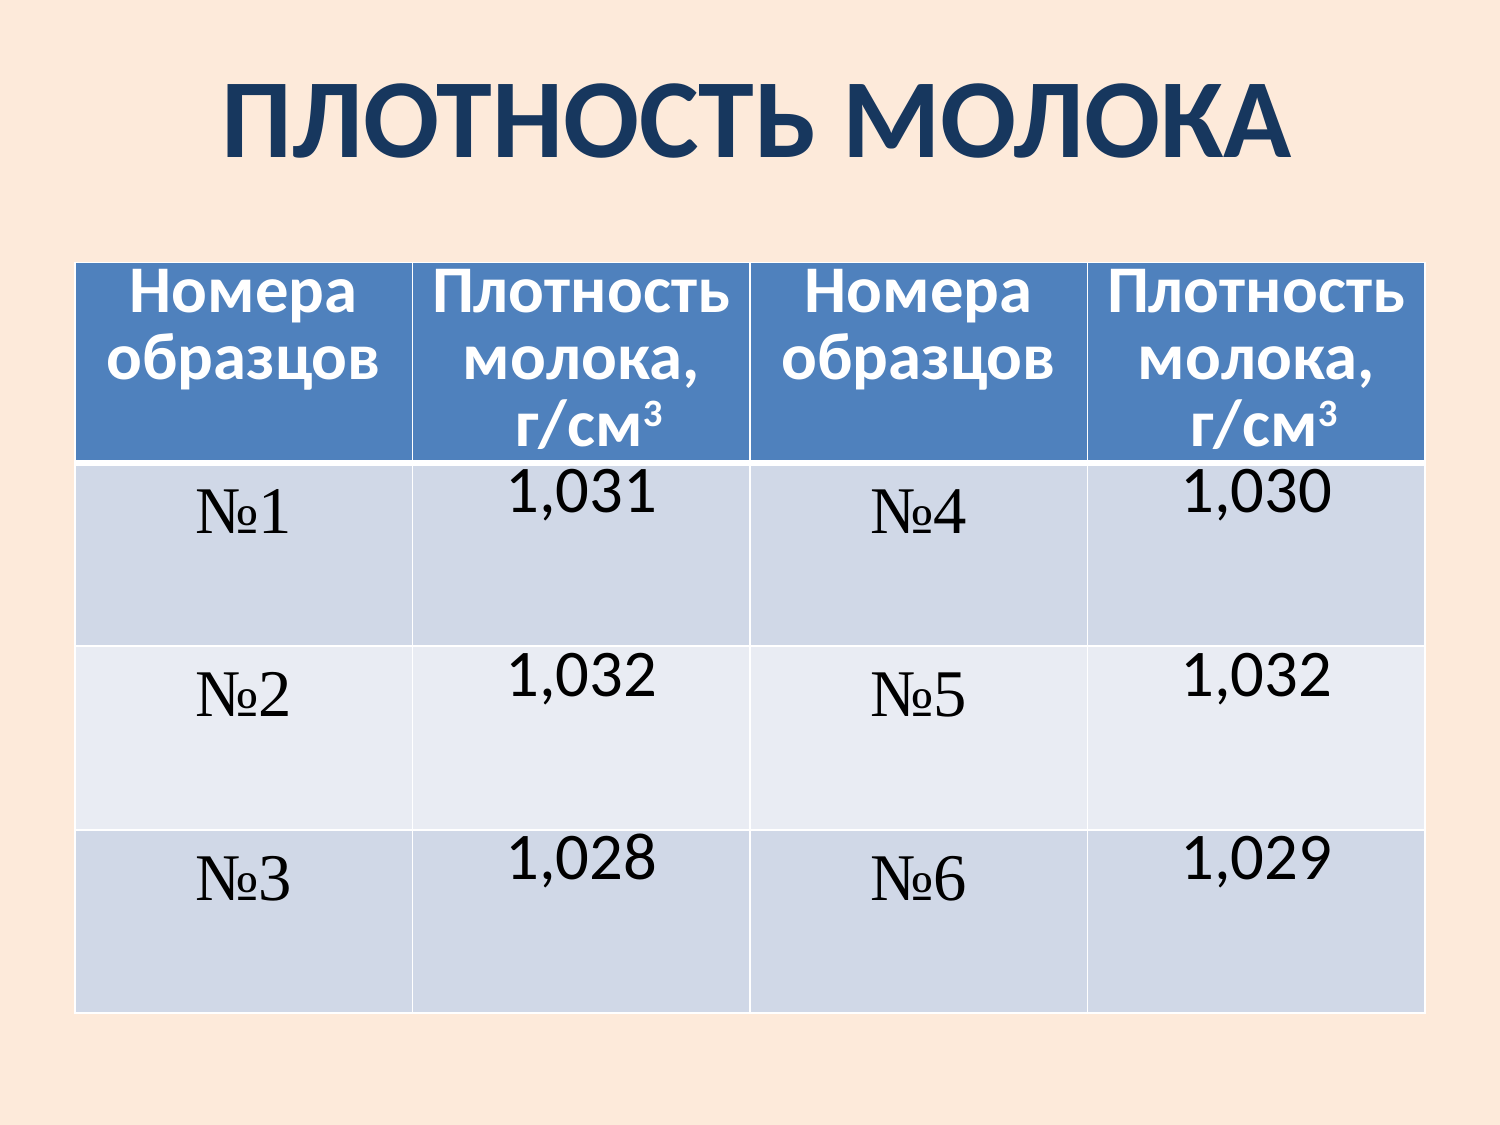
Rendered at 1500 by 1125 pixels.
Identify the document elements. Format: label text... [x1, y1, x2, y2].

table_cell 1,029 [1088, 831, 1424, 1012]
table_header Номера образцов [76, 263, 412, 460]
table_cell 1,028 [413, 831, 749, 1012]
table_cell 1,030 [1088, 466, 1424, 645]
table_cell №2 [76, 647, 412, 829]
text_box ПЛОТНОСТЬ МОЛОКА [81, 35, 1432, 223]
table_cell 1,032 [413, 647, 749, 829]
table_cell №5 [751, 647, 1087, 829]
table_cell №3 [76, 831, 412, 1012]
table_header Плотность молока, г/см3 [1088, 263, 1424, 460]
table_cell 1,032 [1088, 647, 1424, 829]
table_header Плотность молока, г/см3 [413, 263, 749, 460]
table_header Номера образцов [751, 263, 1087, 460]
table_cell 1,031 [413, 466, 749, 645]
table_cell №4 [751, 466, 1087, 645]
table_cell №6 [751, 831, 1087, 1012]
table_cell №1 [76, 466, 412, 645]
